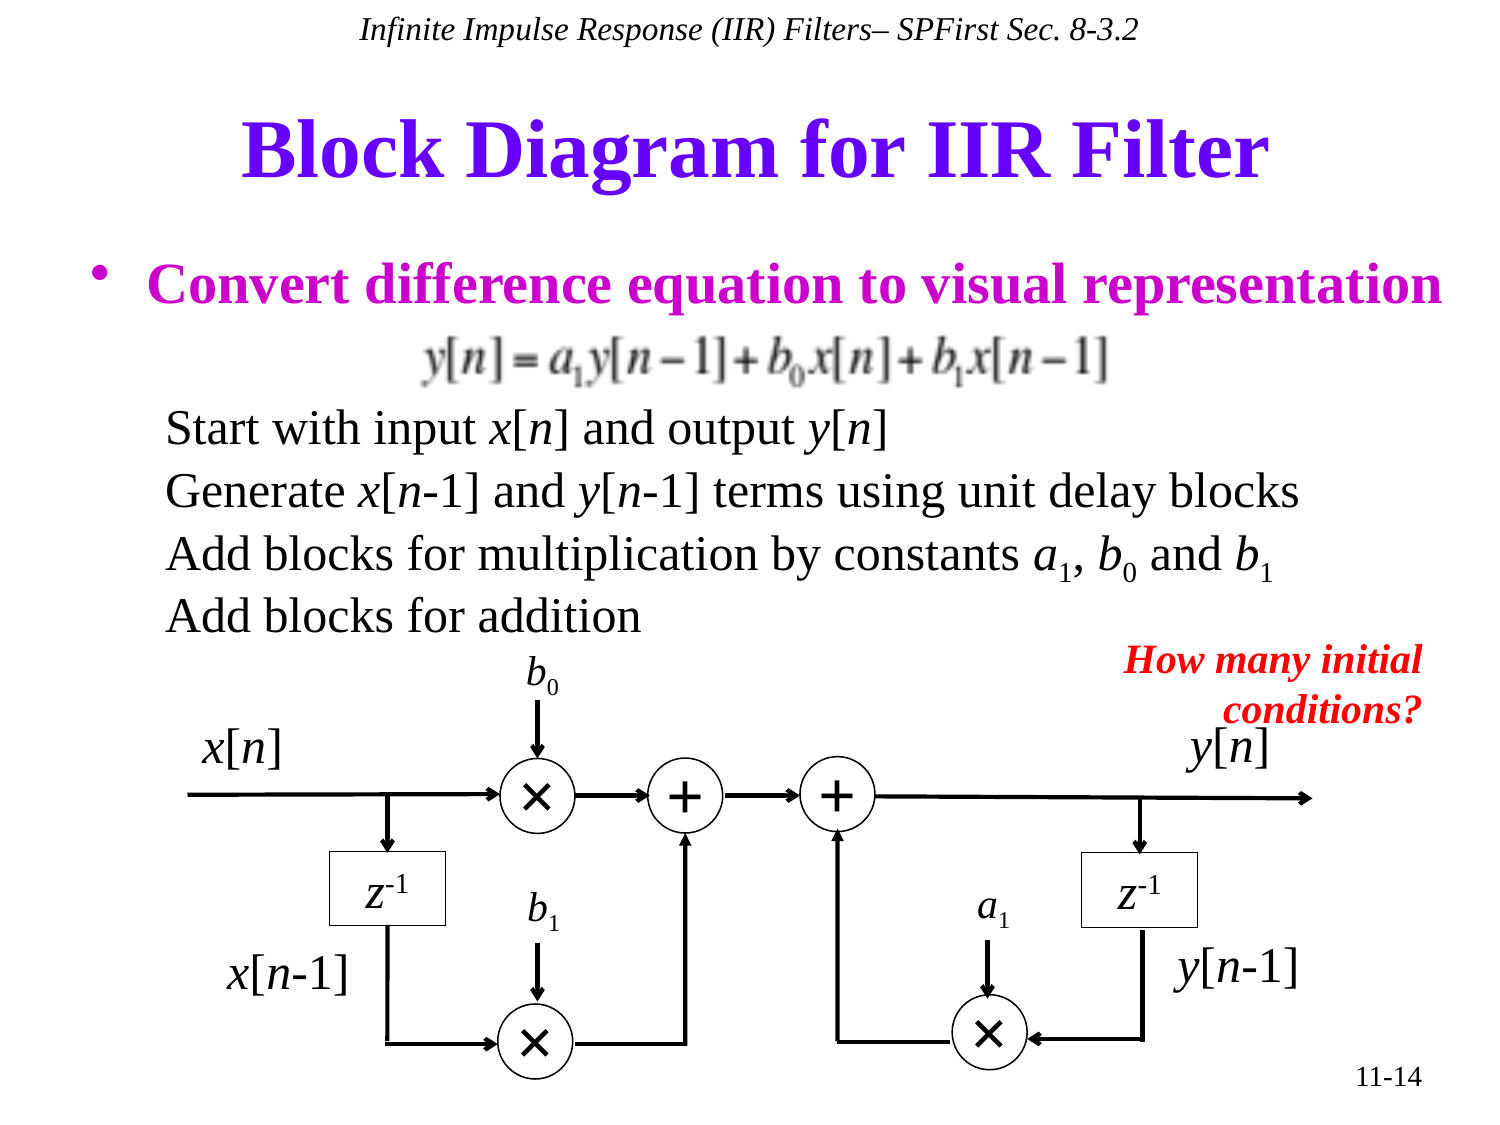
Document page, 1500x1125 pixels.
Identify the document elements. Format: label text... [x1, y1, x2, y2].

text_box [799, 743, 876, 841]
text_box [1026, 795, 1326, 1043]
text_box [951, 868, 1051, 1079]
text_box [212, 794, 498, 1045]
text_box Add blocks for addition [75, 574, 1463, 663]
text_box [602, 704, 1313, 799]
list Convert difference equation to visual representation [75, 237, 1463, 325]
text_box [499, 635, 599, 843]
title Block Diagram for IIR Filter [75, 55, 1438, 237]
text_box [647, 745, 723, 842]
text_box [414, 324, 1113, 395]
text_box Start with input x[n] and output y[n] [75, 387, 1463, 449]
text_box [187, 704, 494, 799]
text_box Generate x[n-1] and y[n-1] terms using unit delay blocks [75, 449, 1463, 512]
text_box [497, 871, 601, 1088]
text_box Infinite Impulse Response (IIR) Filters– SPFirst Sec. 8-3.2 [0, 0, 1500, 55]
text_box How many initial conditions? [899, 624, 1438, 740]
slide_number 11-14 [1124, 1049, 1438, 1125]
text_box Add blocks for multiplication by constants a1, b0 and b1 [75, 512, 1463, 574]
